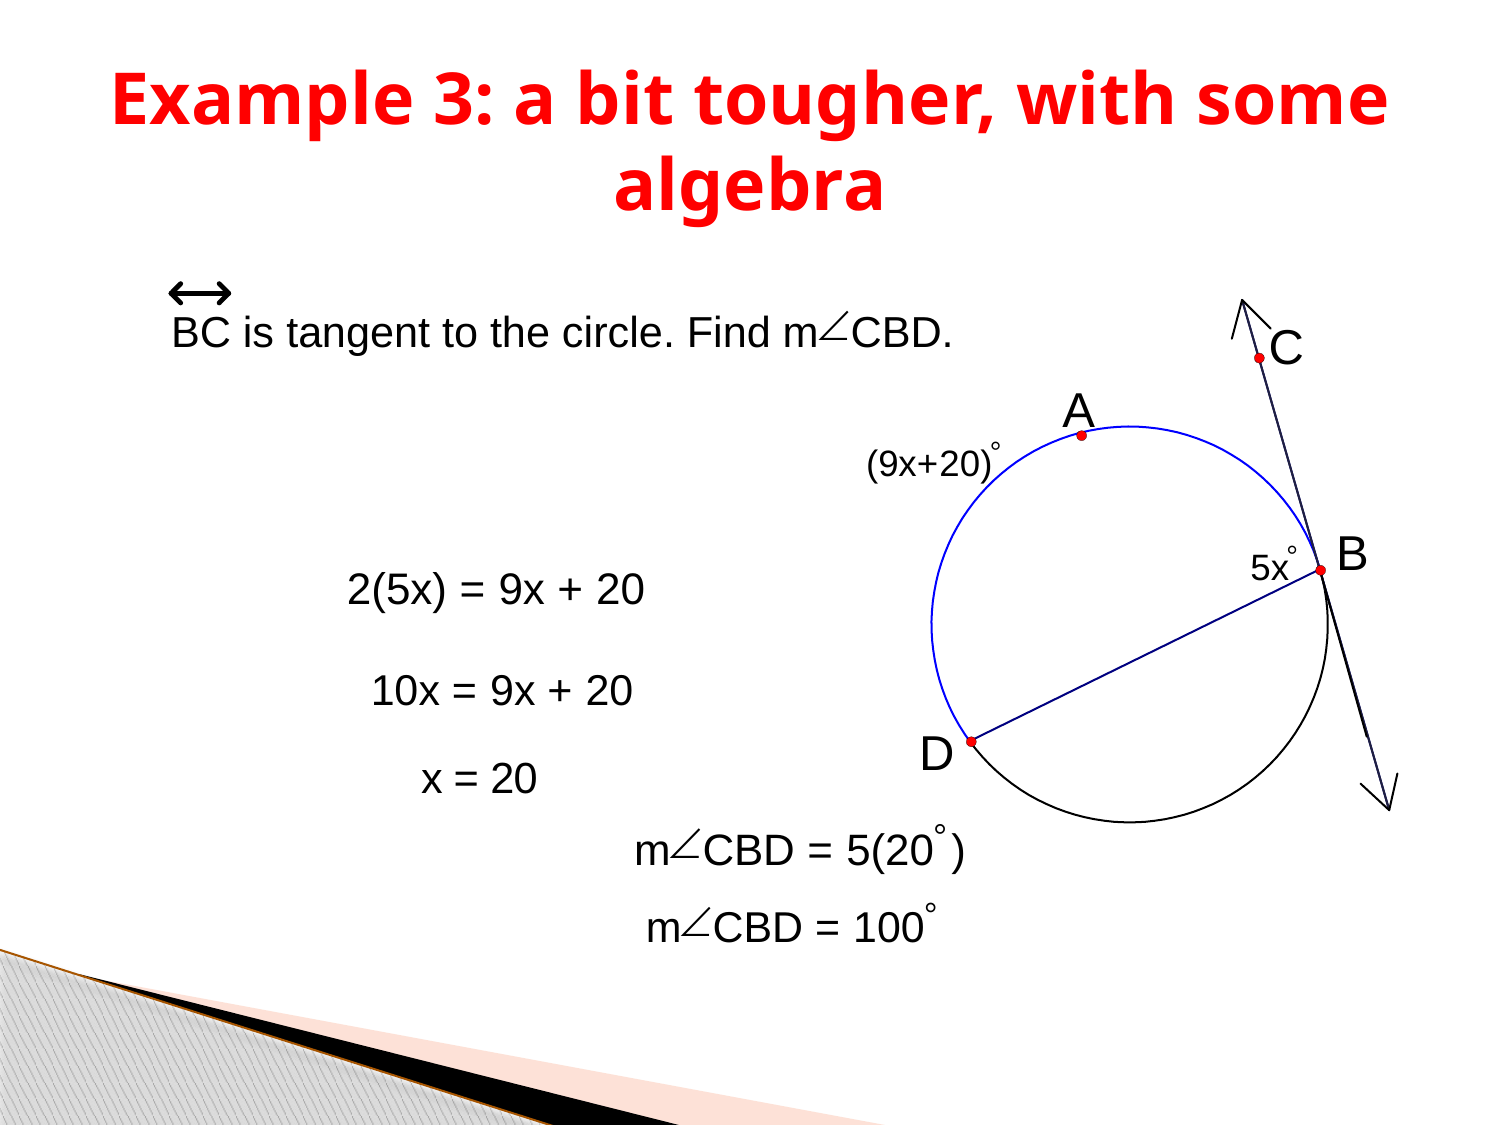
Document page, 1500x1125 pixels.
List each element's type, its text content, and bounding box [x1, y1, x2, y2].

picture [312, 534, 676, 834]
title Example 3: a bit tougher, with some algebra [75, 45, 1425, 233]
picture [137, 249, 1423, 984]
